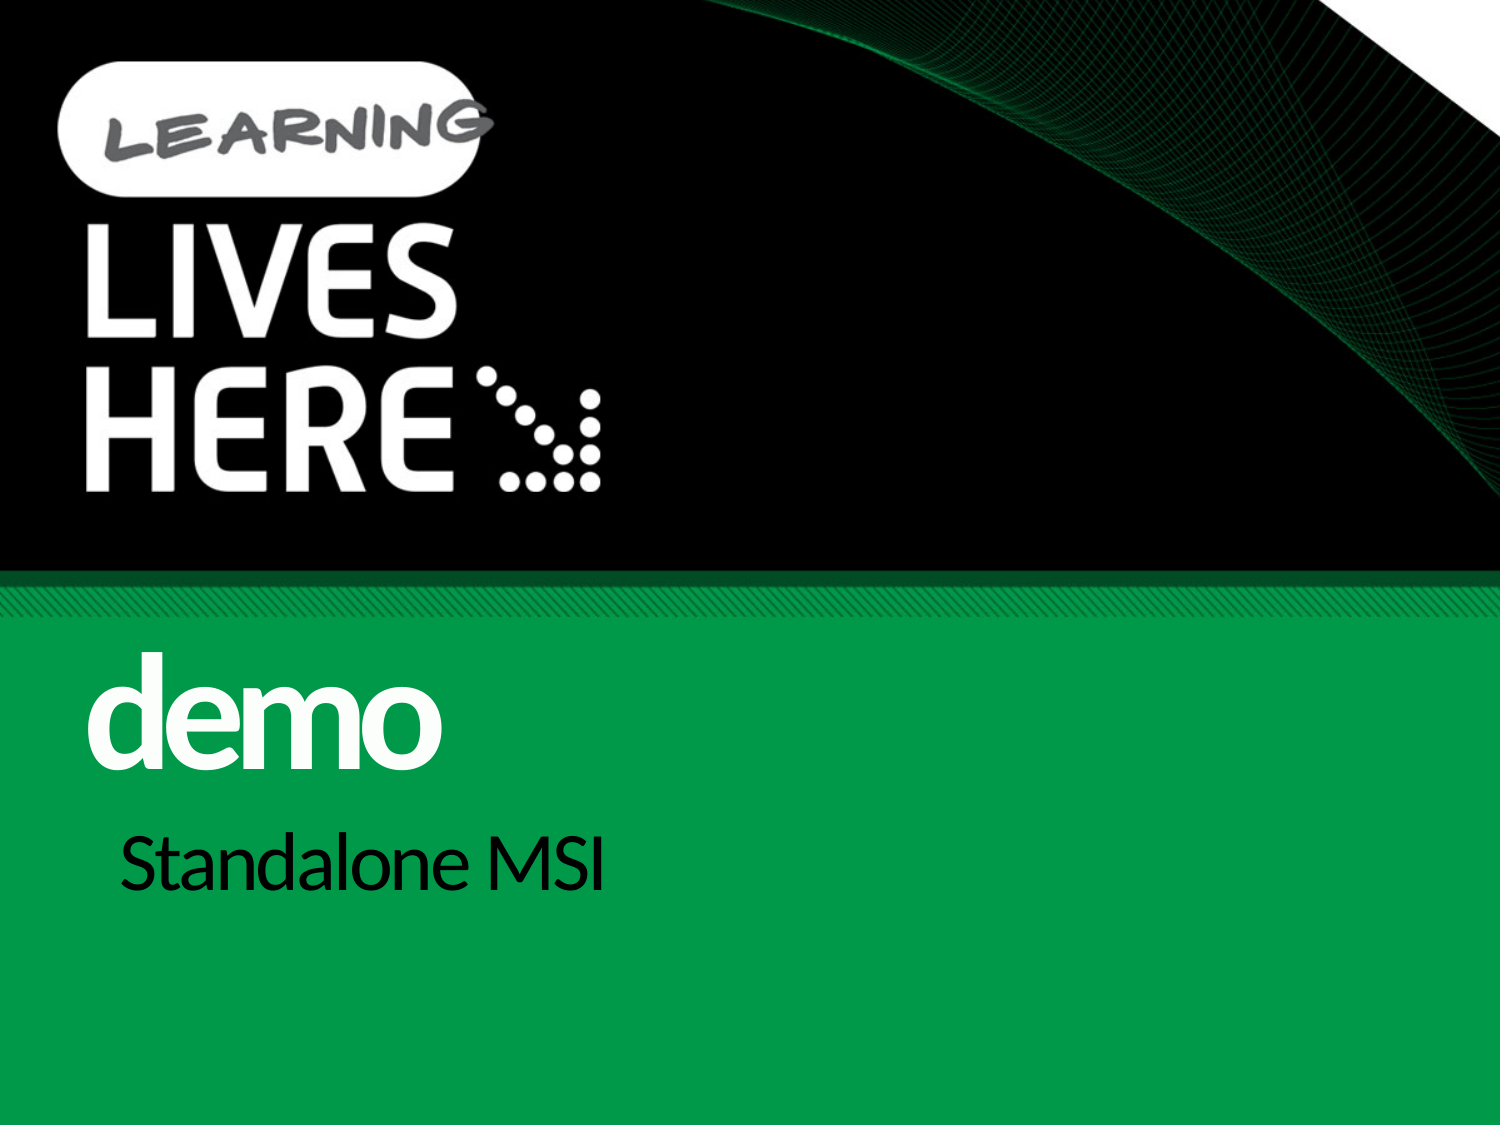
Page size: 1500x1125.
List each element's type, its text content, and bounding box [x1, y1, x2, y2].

list demo [83, 625, 1344, 800]
picture [0, 0, 1500, 1125]
title Standalone MSI [119, 818, 1375, 943]
